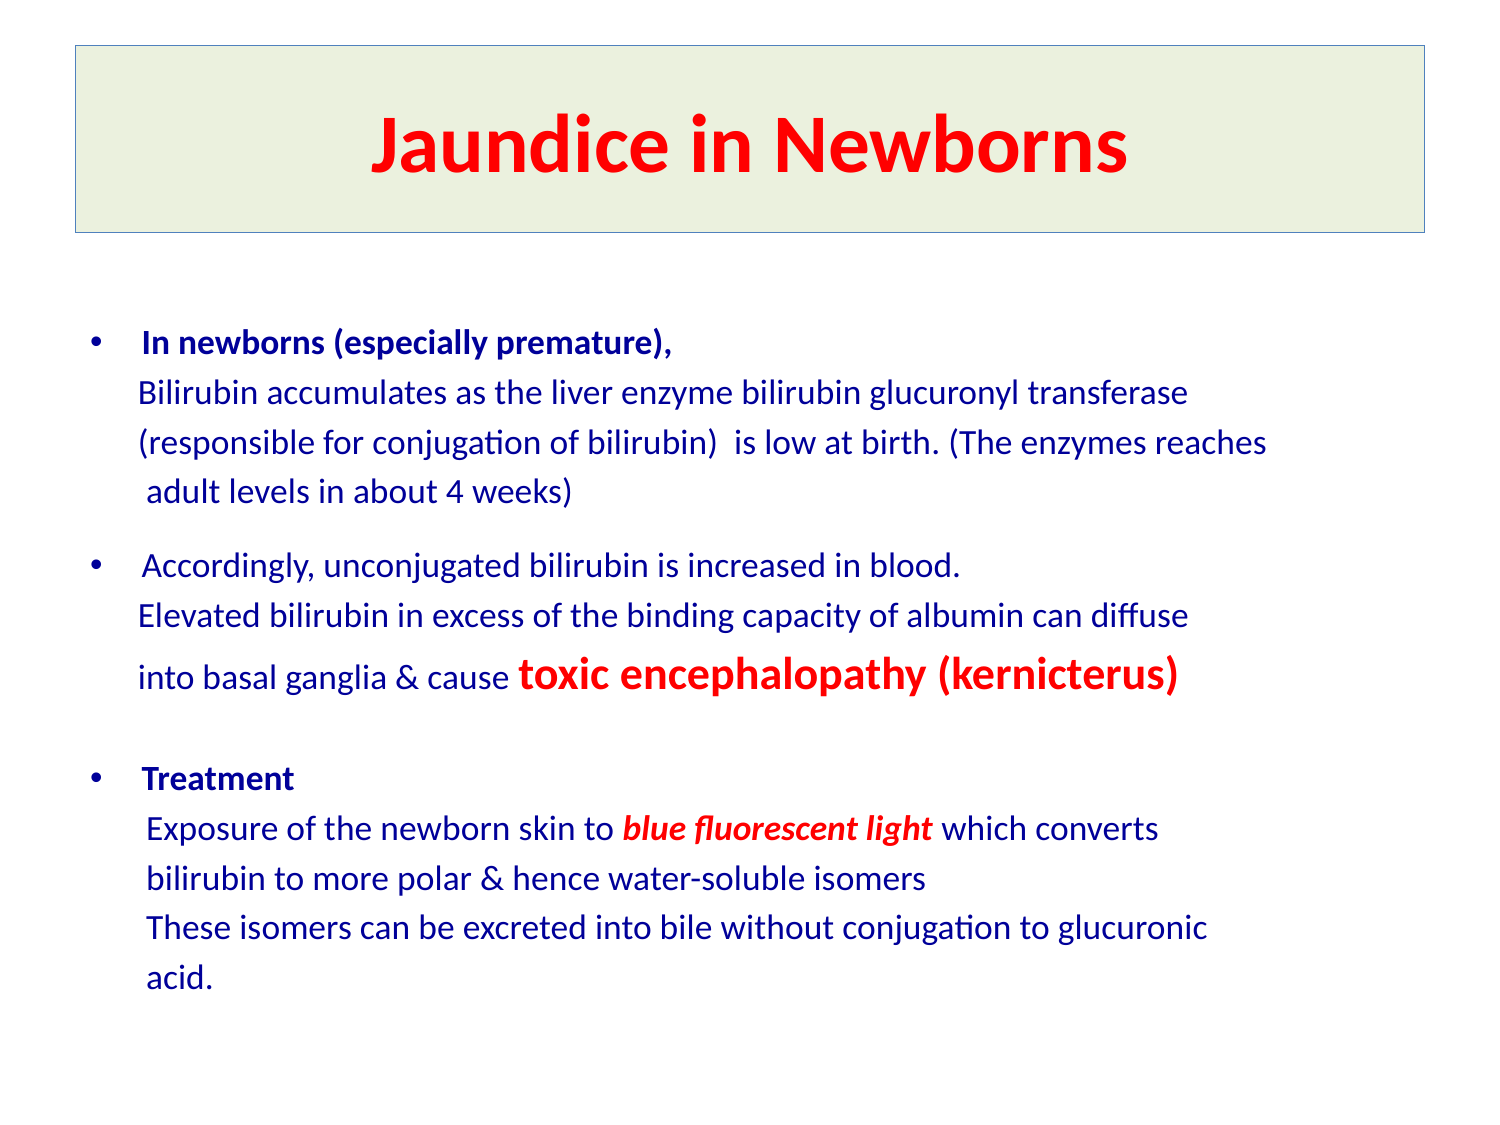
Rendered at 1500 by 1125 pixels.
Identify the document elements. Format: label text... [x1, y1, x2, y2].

list In newborns (especially premature), Bilirubin accumulates as the liver enzyme bilirubin glucuronyl transferase (responsible for conjugation of bilirubin) is low at birth. (The enzymes reaches adult levels in about 4 weeks) Accordingly, unconjugated bilirubin is increased in blood. Elevated bilirubin in excess of the binding capacity of albumin can diffuse into basal ganglia & cause toxic encephalopathy (kernicterus) Treatment Exposure of the newborn skin to blue fluorescent light which converts bilirubin to more polar & hence water-soluble isomers These isomers can be excreted into bile without conjugation to glucuronic acid. [75, 262, 1425, 1005]
title Jaundice in Newborns [75, 45, 1425, 233]
